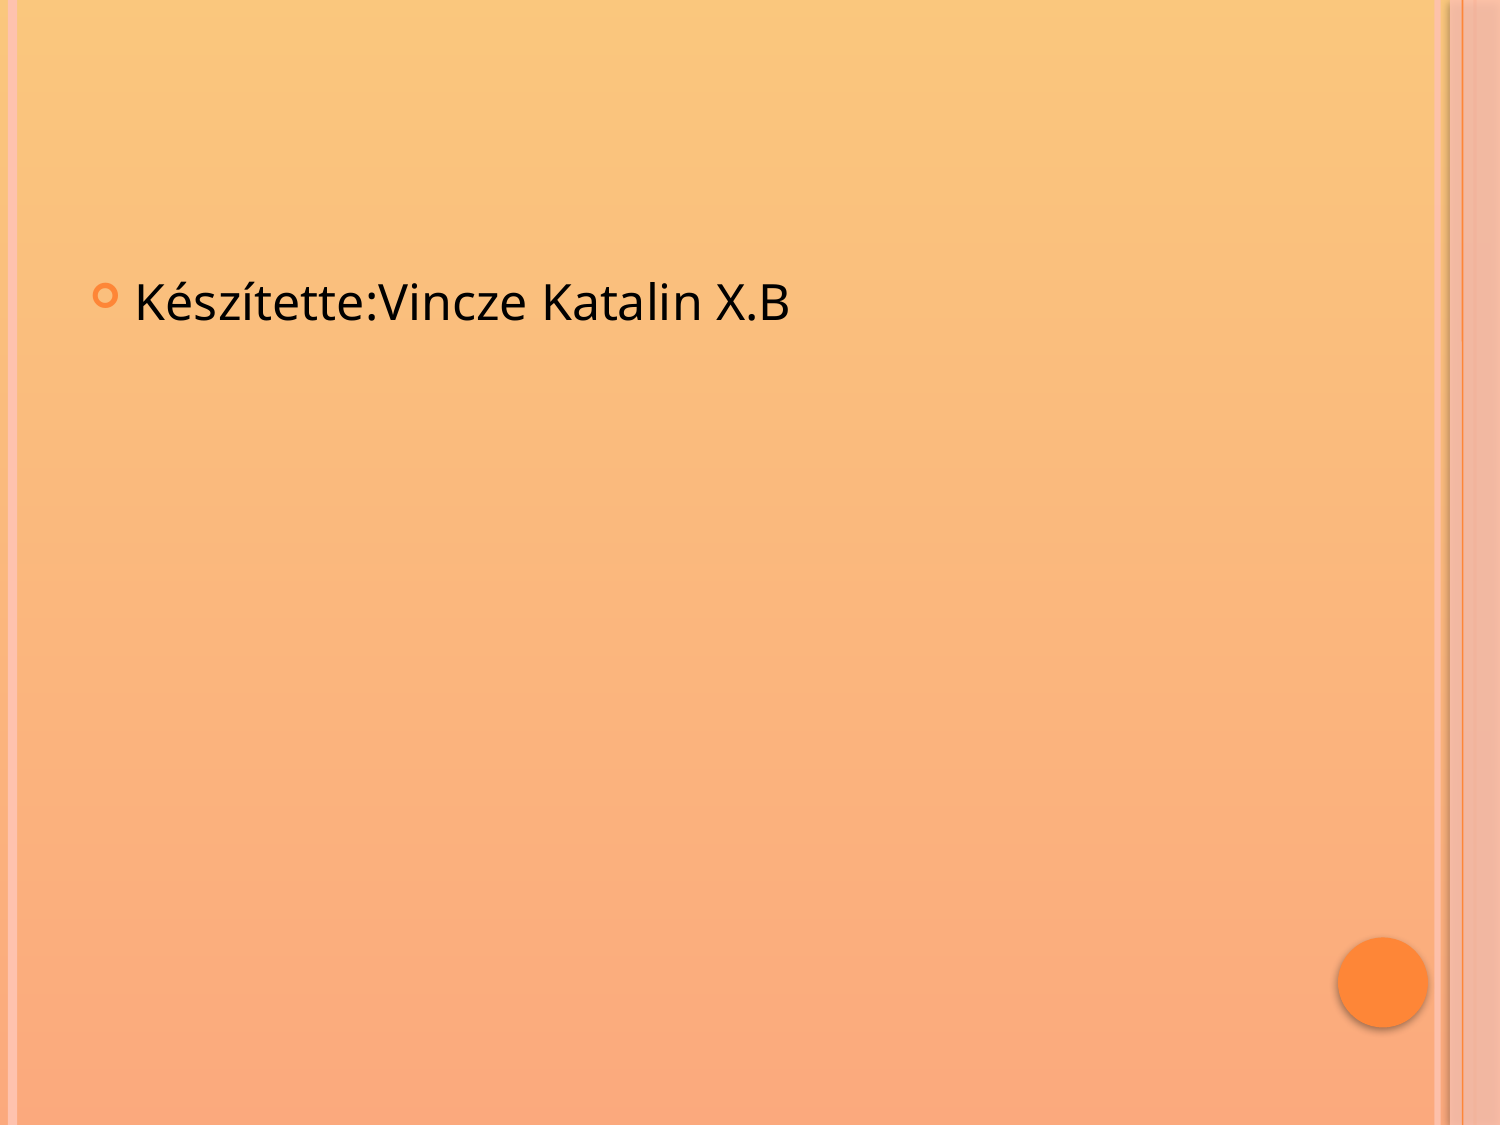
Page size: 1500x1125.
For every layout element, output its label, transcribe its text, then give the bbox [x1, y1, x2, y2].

list Készítette:Vincze Katalin X.B [75, 262, 1300, 1062]
